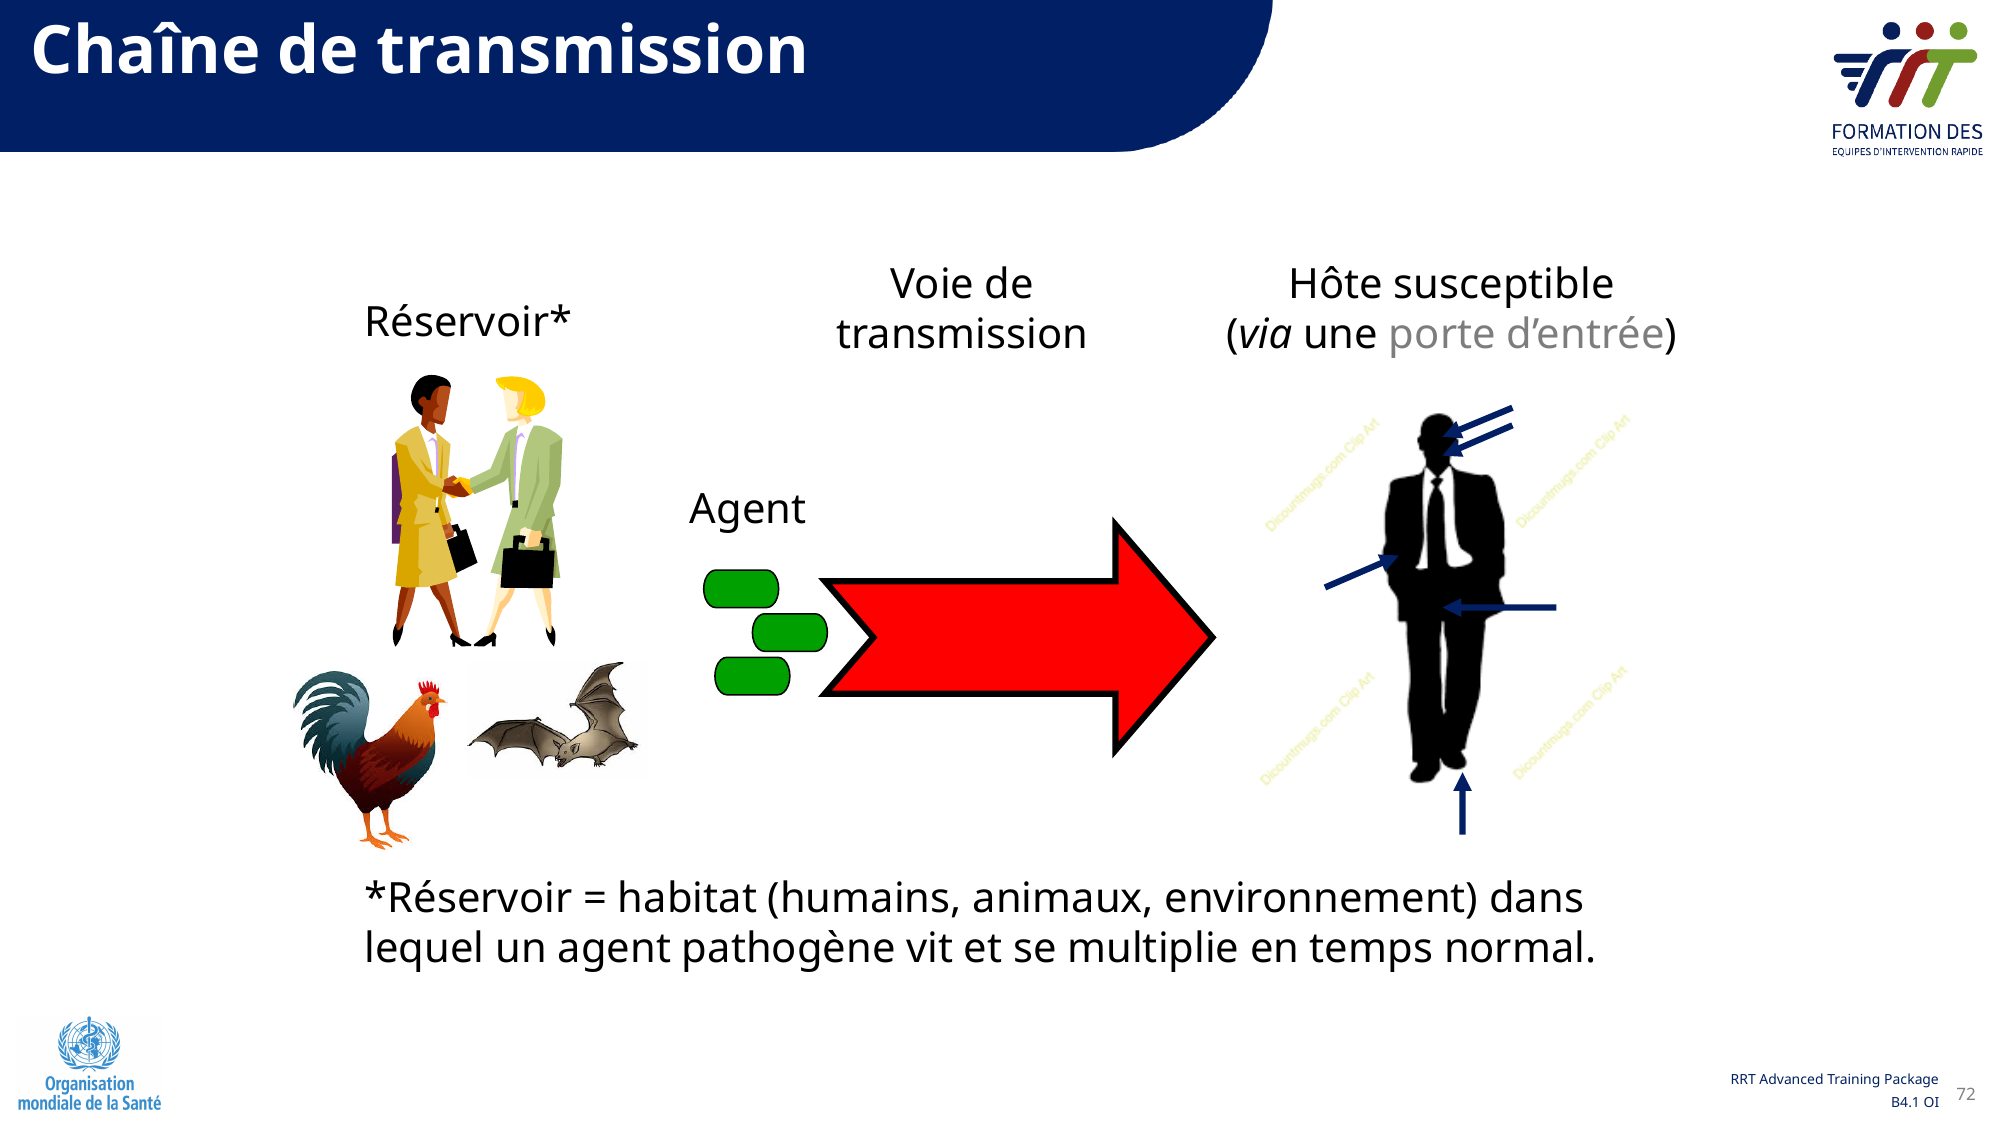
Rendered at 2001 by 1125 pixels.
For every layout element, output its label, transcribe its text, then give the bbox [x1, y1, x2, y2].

picture [467, 661, 648, 778]
text_box [703, 570, 779, 608]
text_box [287, 139, 1688, 1110]
text_box Agent [675, 474, 863, 540]
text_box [391, 374, 563, 647]
text_box [714, 657, 790, 695]
text_box Chaîne de transmission [15, 0, 1071, 106]
picture [1251, 407, 1634, 790]
text_box Réservoir* [350, 287, 700, 353]
text_box [824, 524, 1213, 750]
text_box Voie de transmission [774, 249, 1150, 365]
picture [293, 670, 448, 850]
picture [1832, 21, 1983, 157]
text_box Hôte susceptible (via une porte d’entrée) [1201, 249, 1702, 365]
text_box [752, 613, 828, 652]
text_box *Réservoir = habitat (humains, animaux, environnement) dans lequel un agent pathogène vit et se multiplie en temps normal. [350, 863, 1684, 978]
picture [17, 1015, 162, 1111]
picture [0, 0, 1273, 152]
